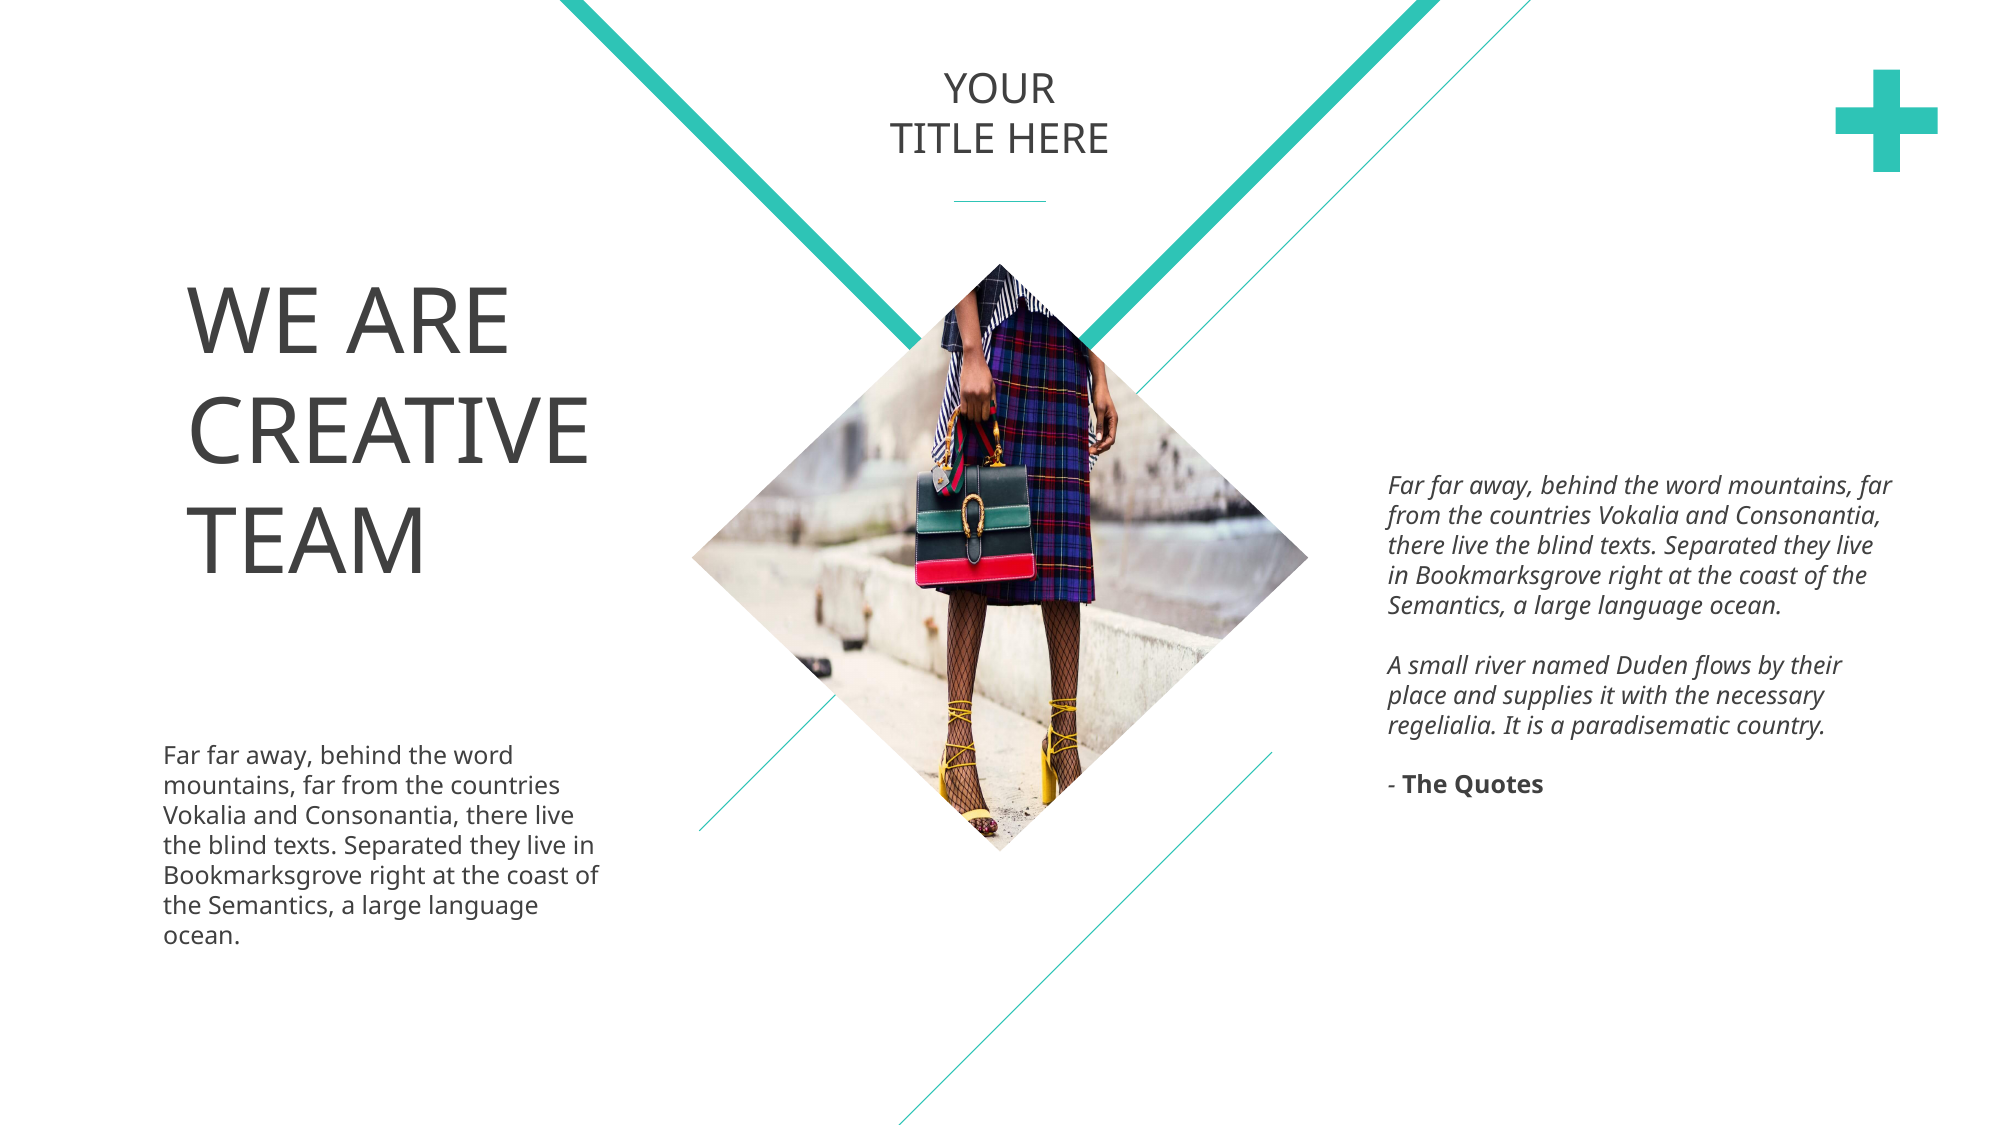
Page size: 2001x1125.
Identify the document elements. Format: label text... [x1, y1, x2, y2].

text_box Far far away, behind the word mountains, far from the countries Vokalia and Consonantia, there live the blind texts. Separated they live in Bookmarksgrove right at the coast of the Semantics, a large language ocean. A small river named Duden flows by their place and supplies it with the necessary regelialia. It is a paradisematic country. - The Quotes [1555, 462, 1910, 807]
picture [691, 263, 1309, 852]
text_box [1835, 69, 1939, 173]
text_box WE ARE CREATIVE TEAM [171, 254, 608, 599]
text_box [699, 0, 1555, 831]
text_box Far far away, behind the word mountains, far from the countries Vokalia and Consonantia, there live the blind texts. Separated they live in Bookmarksgrove right at the coast of the Semantics, a large language ocean. [148, 732, 619, 957]
text_box [569, 0, 699, 130]
